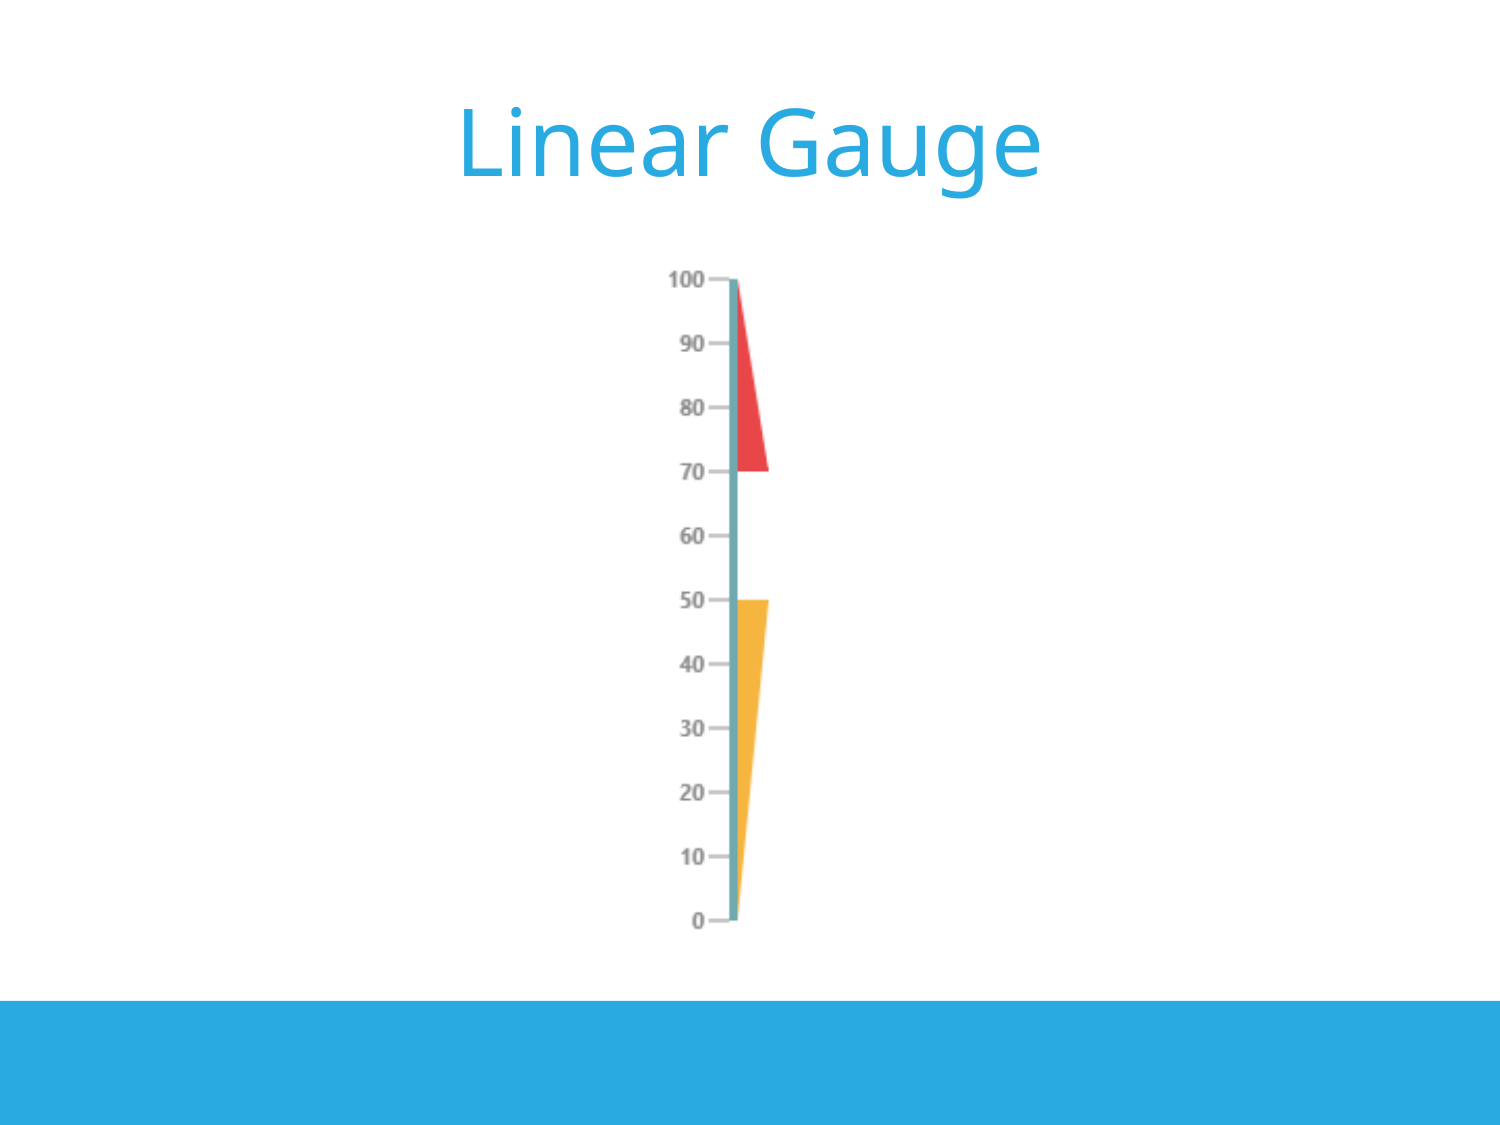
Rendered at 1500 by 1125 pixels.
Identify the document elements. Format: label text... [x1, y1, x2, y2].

picture [558, 232, 942, 977]
title Linear Gauge [75, 45, 1425, 233]
text_box [0, 999, 1500, 1125]
